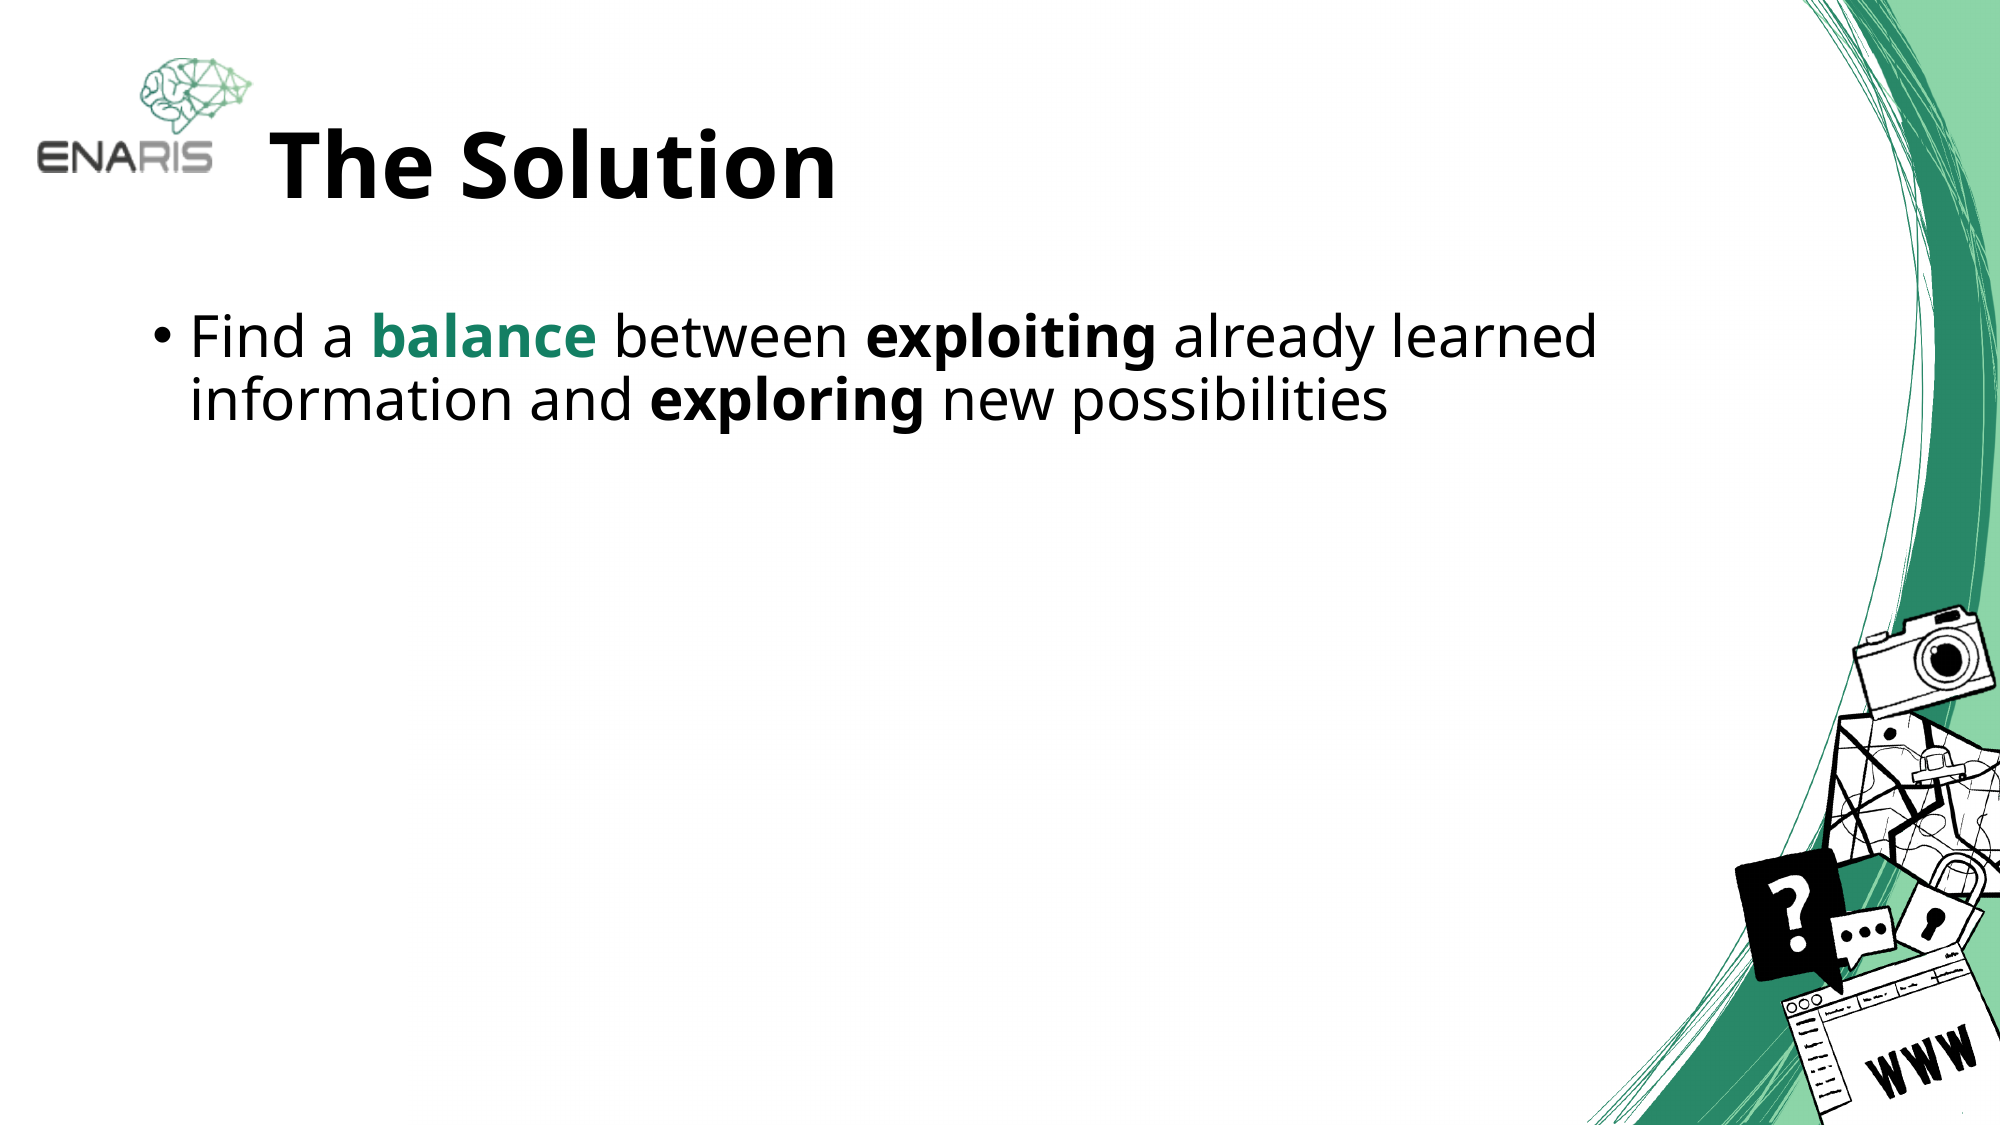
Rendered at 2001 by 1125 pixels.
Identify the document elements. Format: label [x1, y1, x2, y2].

list [137, 299, 1728, 1014]
picture [37, 58, 254, 173]
picture [408, 0, 2000, 1125]
title [253, 59, 1863, 278]
